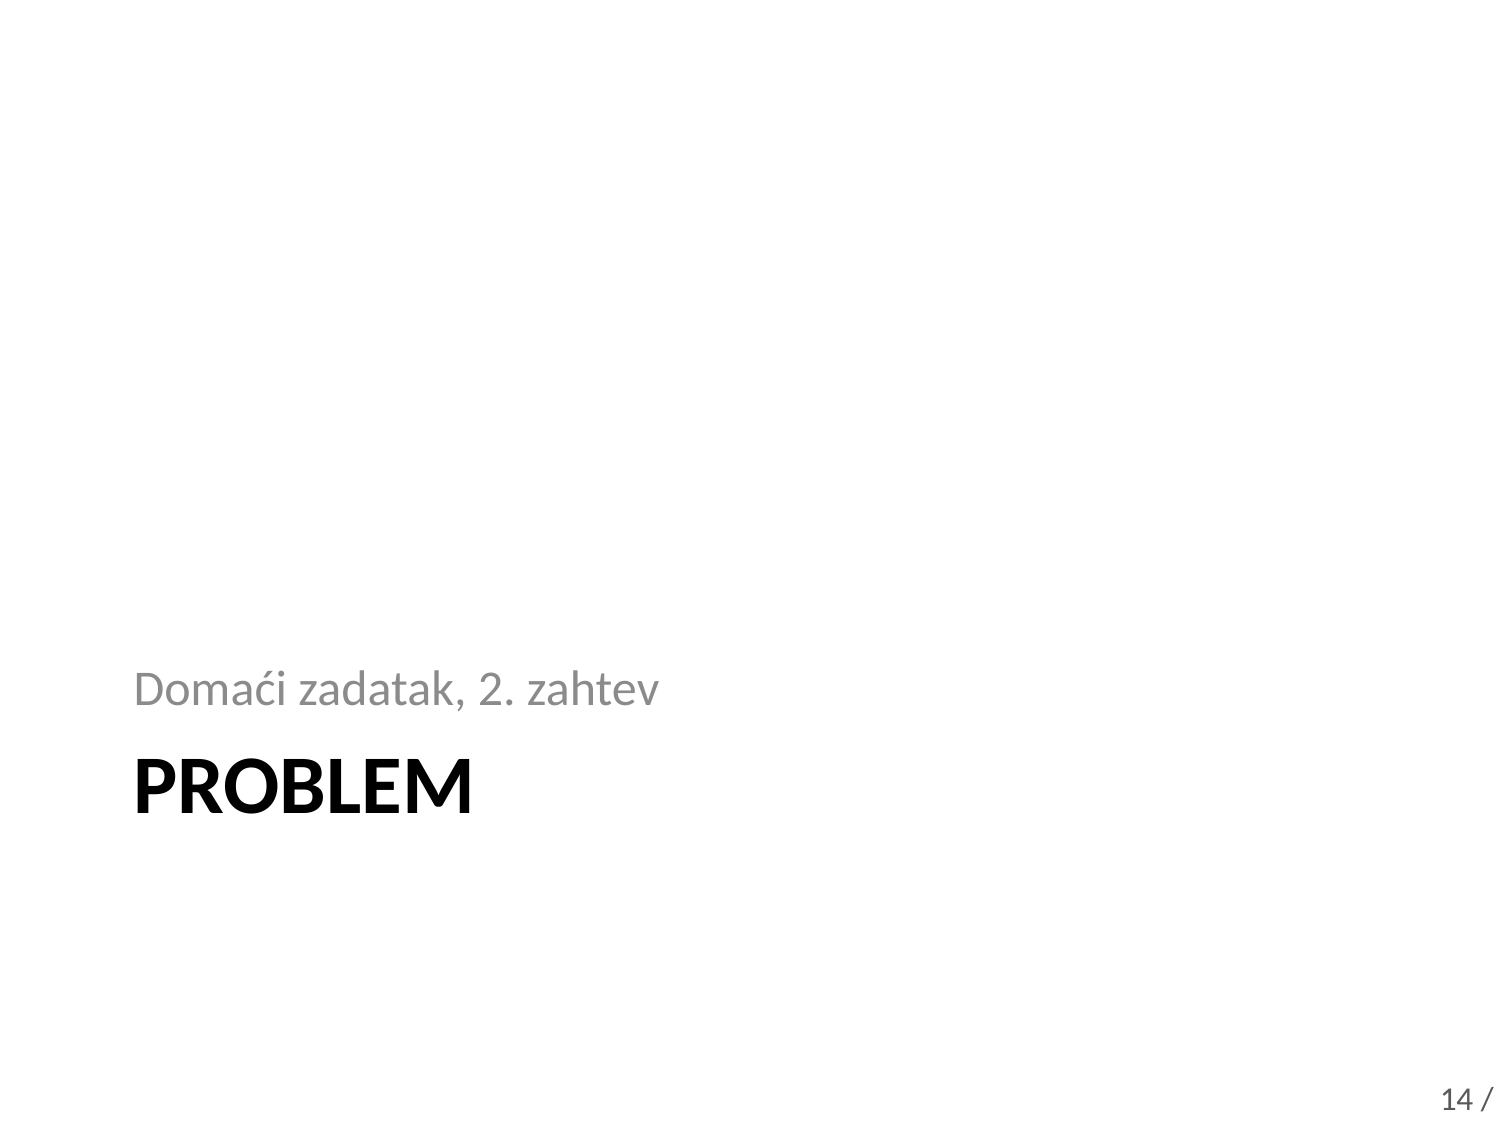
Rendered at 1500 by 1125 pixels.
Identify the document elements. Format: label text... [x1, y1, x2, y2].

list Domaći zadatak, 2. zahtev [118, 476, 1394, 723]
title problem [118, 723, 1394, 947]
